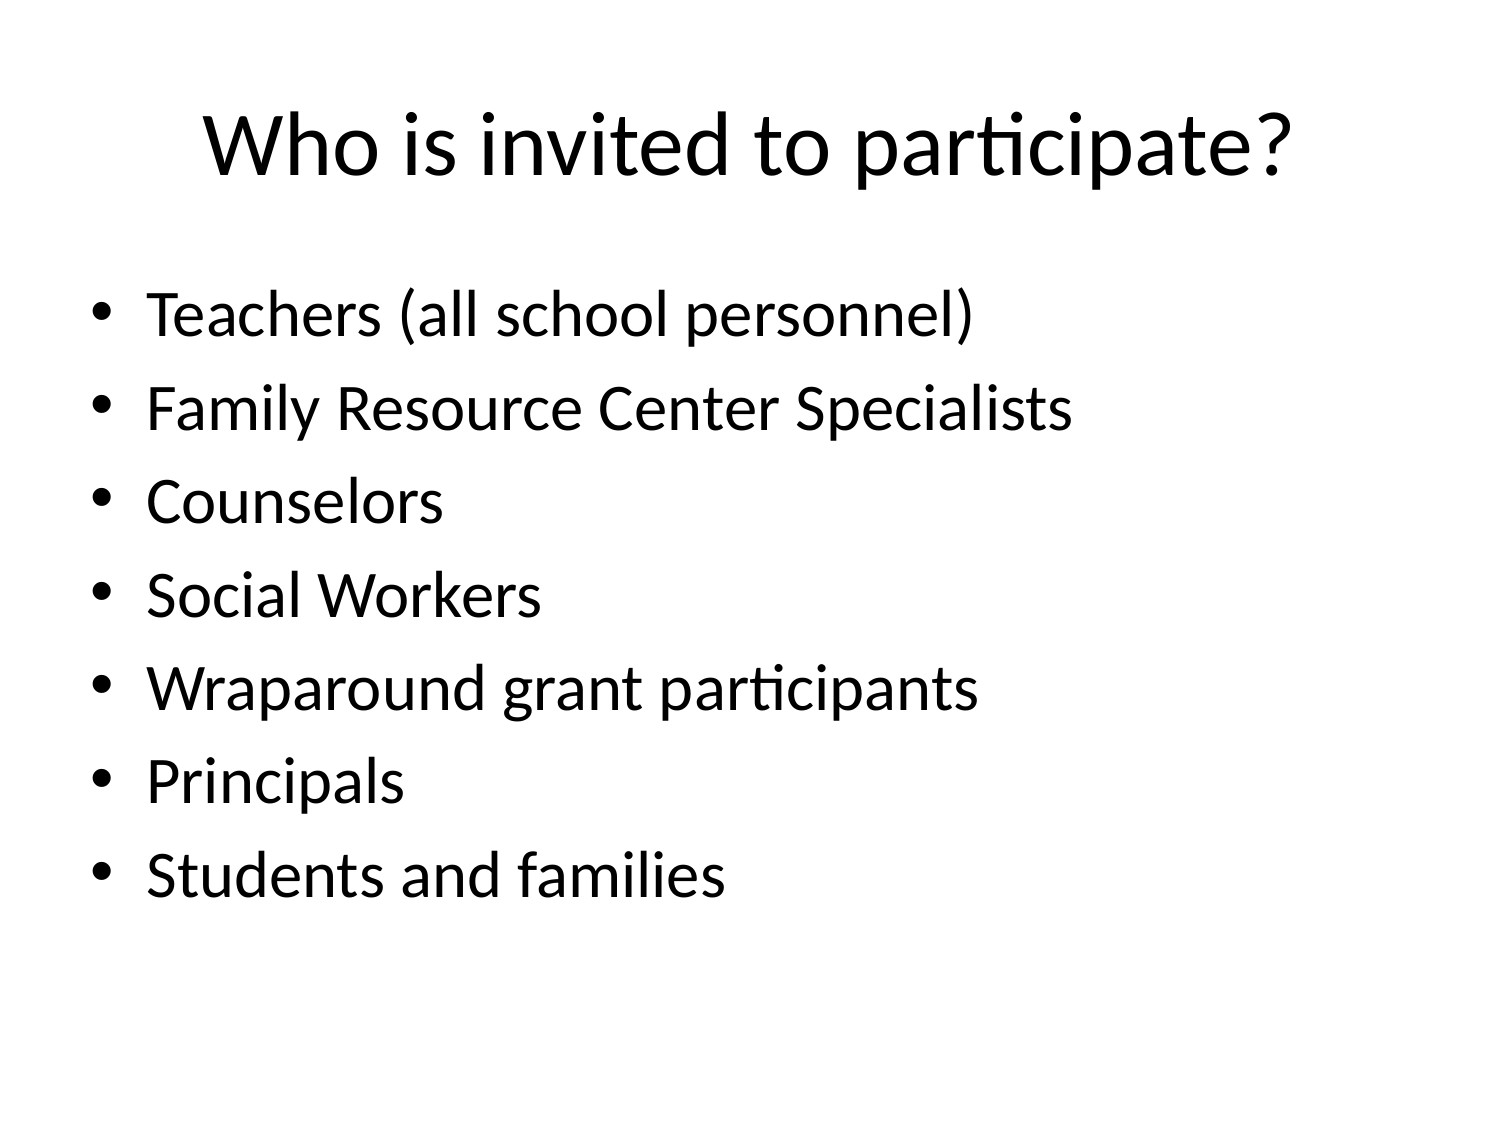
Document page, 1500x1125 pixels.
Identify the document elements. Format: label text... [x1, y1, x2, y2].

list Teachers (all school personnel) Family Resource Center Specialists Counselors Social Workers Wraparound grant participants Principals Students and families [75, 262, 1425, 1005]
title Who is invited to participate? [75, 45, 1425, 233]
